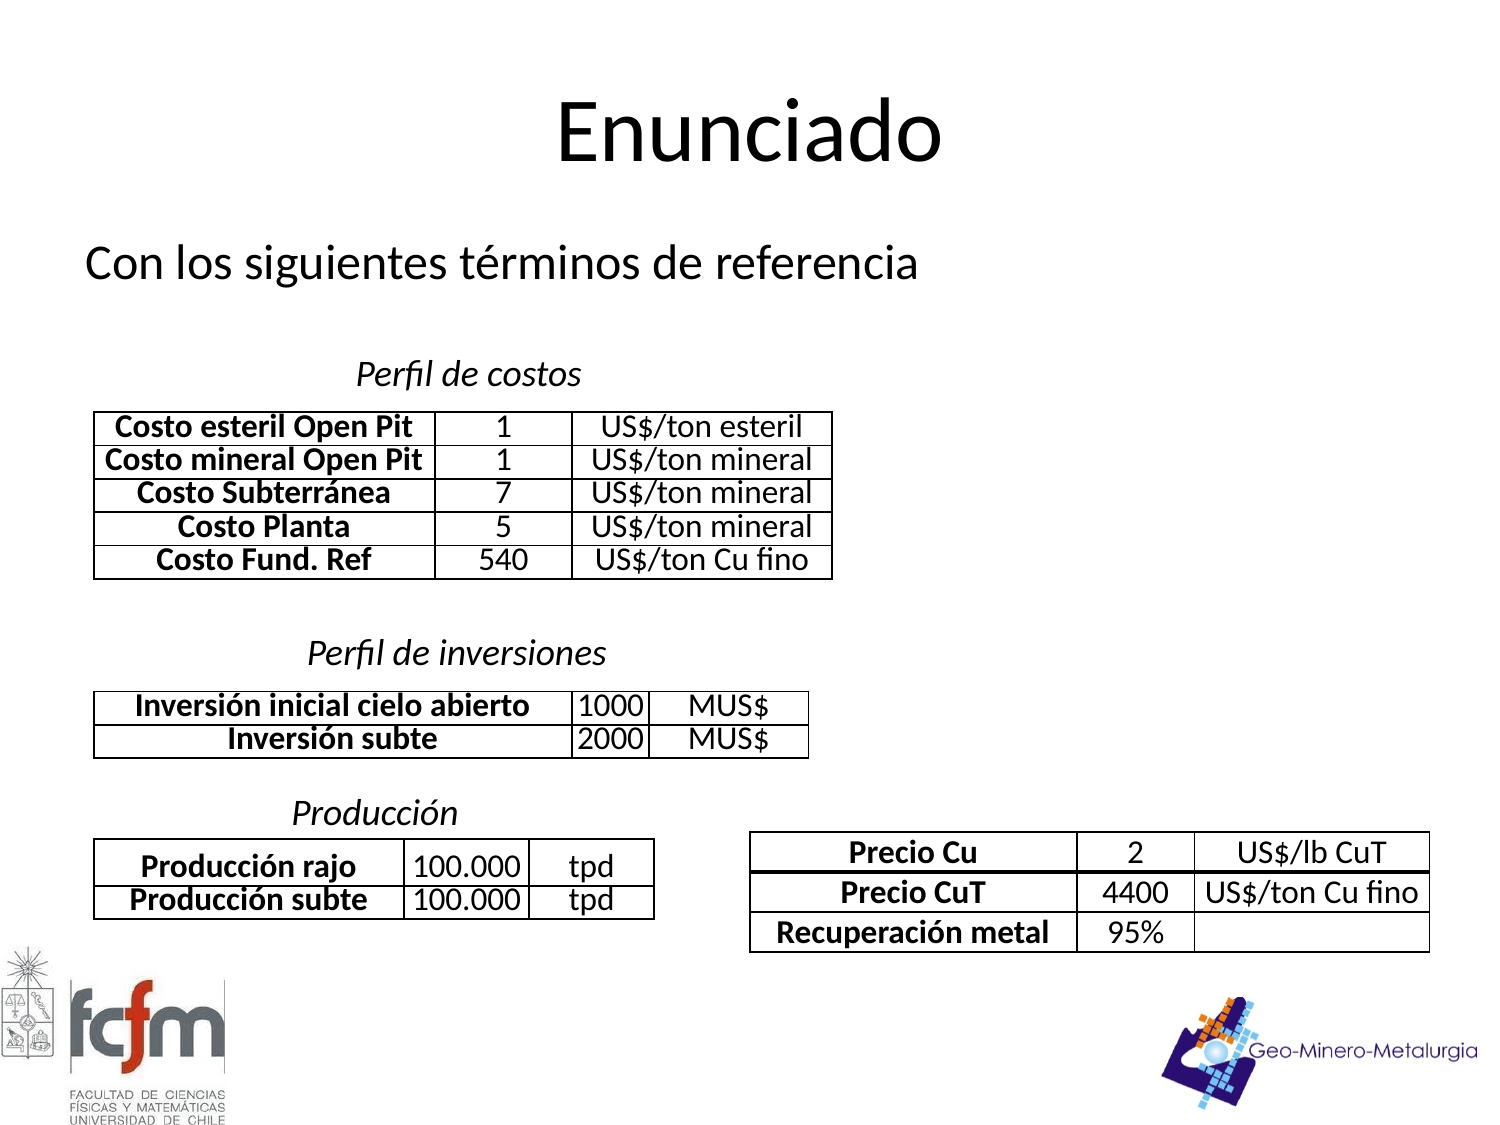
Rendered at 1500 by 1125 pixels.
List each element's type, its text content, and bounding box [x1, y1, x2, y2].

table_cell 2000 [573, 726, 648, 757]
table_header MUS$ [650, 692, 808, 724]
table_header Precio Cu [751, 833, 1076, 870]
table_cell 540 [436, 546, 571, 578]
table_header US$/ton esteril [573, 413, 831, 445]
table_cell 4400 [1078, 874, 1194, 911]
table_cell US$/ton Cu fino [1195, 874, 1429, 911]
table_cell Costo Fund. Ref [95, 546, 434, 578]
table_header 100.000 [405, 840, 528, 885]
picture [0, 945, 225, 1125]
table_header US$/lb CuT [1195, 833, 1429, 870]
table_cell Precio CuT [751, 874, 1076, 911]
table_cell Costo Planta [95, 513, 434, 545]
table_cell US$/ton mineral [573, 480, 831, 511]
picture [1151, 997, 1477, 1125]
text_box Producción [93, 780, 657, 840]
table_cell US$/ton mineral [573, 446, 831, 478]
table_cell [1195, 913, 1429, 951]
table_cell US$/ton mineral [573, 513, 831, 545]
table_cell 100.000 [405, 887, 528, 918]
table_cell Costo Subterránea [95, 480, 434, 511]
table_header 1000 [573, 692, 648, 724]
table_cell Inversión subte [95, 726, 571, 757]
table_cell Recuperación metal [751, 913, 1076, 951]
text_box Perfil de inversiones [81, 621, 832, 681]
text_box Enunciado [74, 45, 1425, 233]
table_header Costo esteril Open Pit [95, 413, 434, 445]
table_cell Costo mineral Open Pit [95, 446, 434, 478]
table_cell 1 [436, 446, 571, 478]
table_cell Producción subte [95, 887, 403, 918]
table_cell MUS$ [650, 726, 808, 757]
table_cell US$/ton Cu fino [573, 546, 831, 578]
table_header 1 [436, 413, 571, 445]
table_header Producción rajo [95, 840, 403, 885]
table_cell 5 [436, 513, 571, 545]
table_cell tpd [530, 887, 653, 918]
table_header Inversión inicial cielo abierto [95, 692, 571, 724]
text_box Perfil de costos [93, 341, 844, 402]
list Con los siguientes términos de referencia [70, 234, 1421, 371]
table_header tpd [530, 840, 653, 885]
table_cell 7 [436, 480, 571, 511]
table_cell 95% [1078, 913, 1194, 951]
table_header 2 [1078, 833, 1194, 870]
